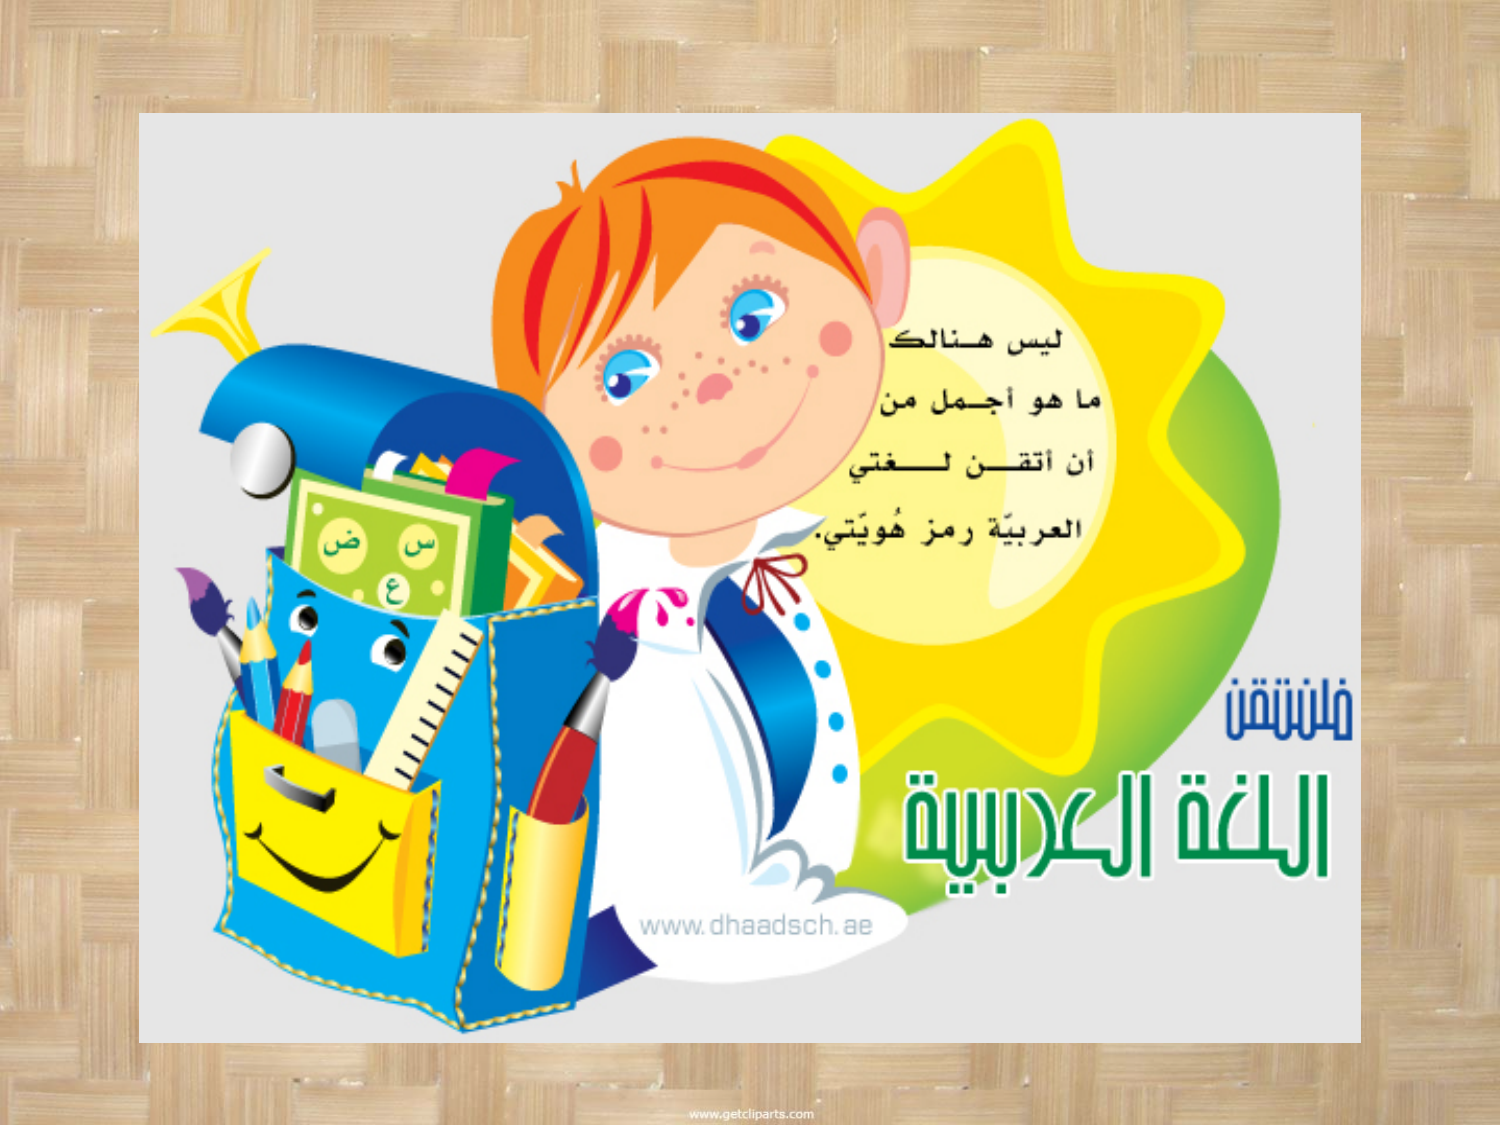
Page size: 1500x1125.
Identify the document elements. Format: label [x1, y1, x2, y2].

picture [139, 113, 1361, 1044]
